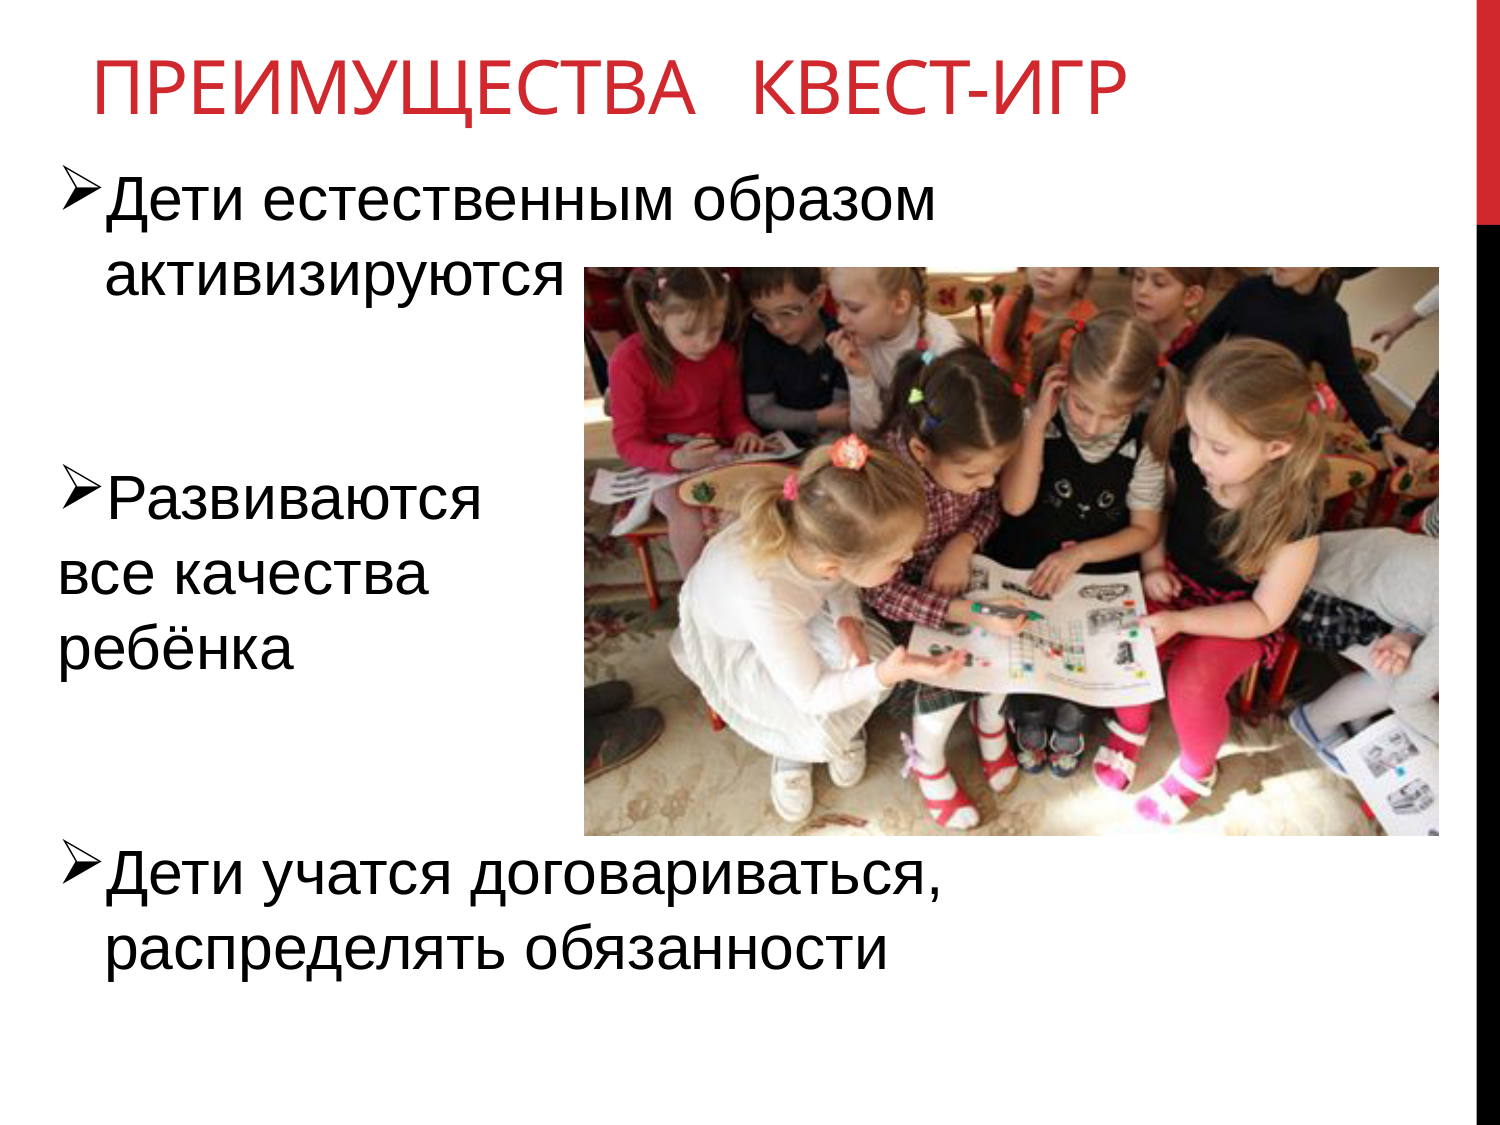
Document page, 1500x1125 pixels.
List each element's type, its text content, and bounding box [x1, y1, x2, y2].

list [584, 266, 1440, 837]
title Преимущества квест-игр [75, 25, 1436, 138]
text_box Дети естественным образом активизируются Развиваются все качества ребёнка Дети учатся договариваться, распределять обязанности [42, 150, 1283, 1035]
